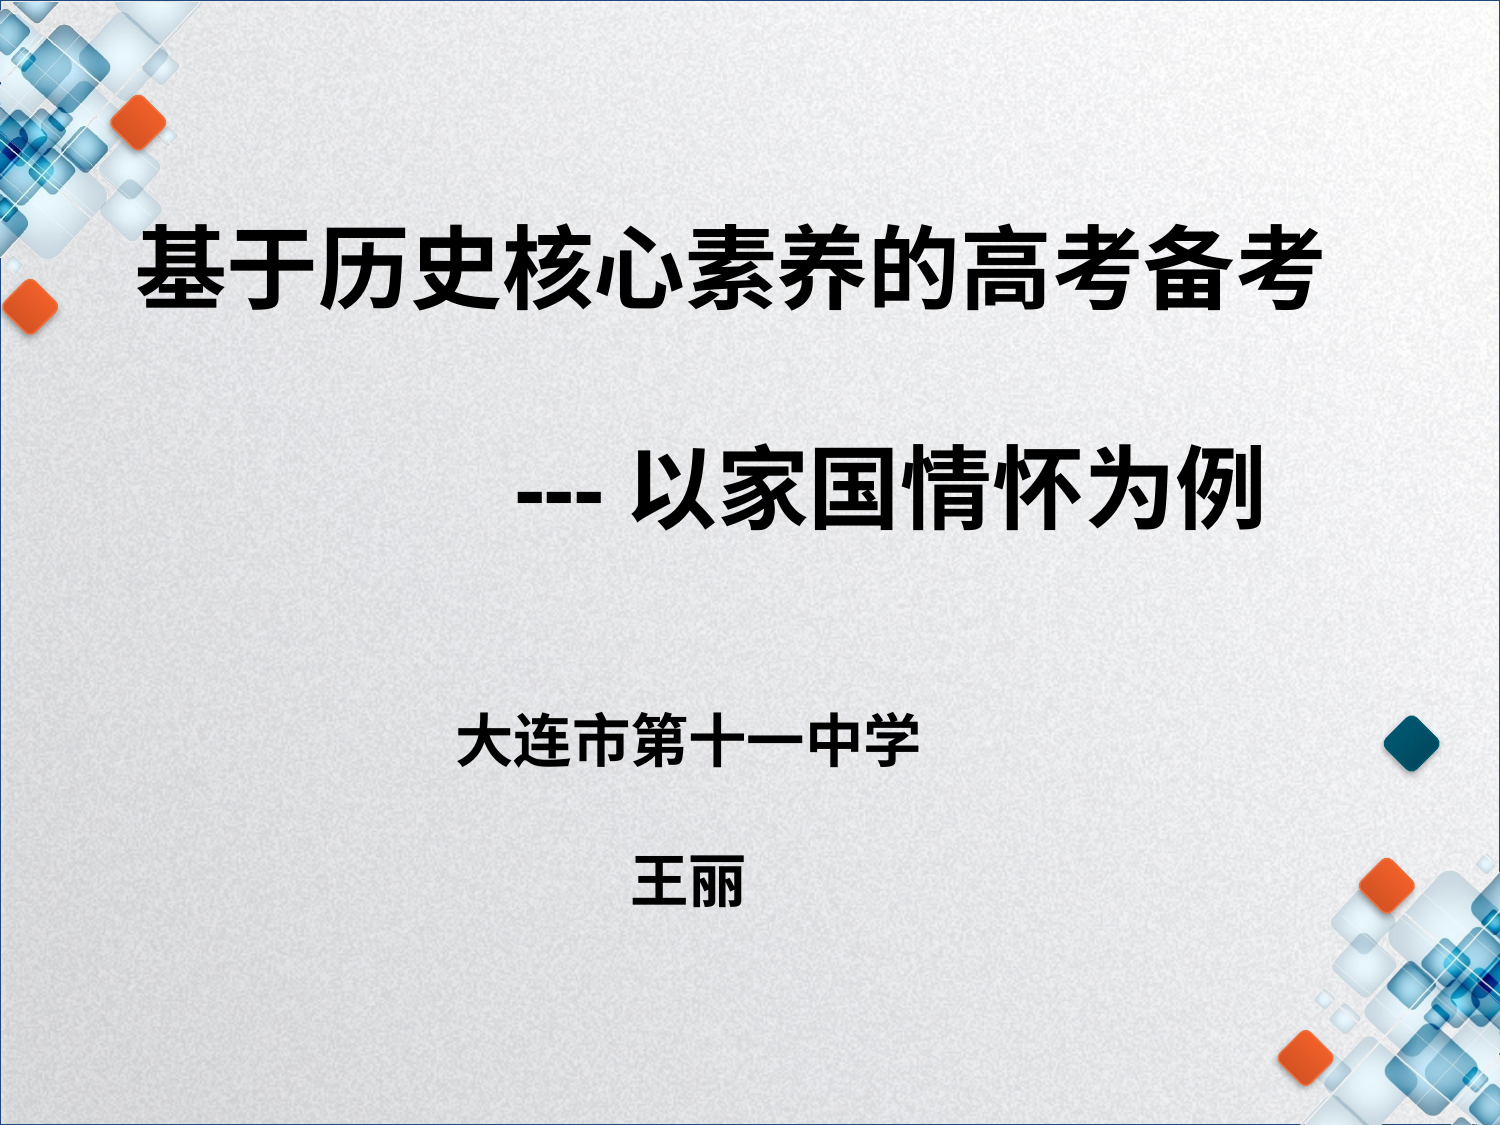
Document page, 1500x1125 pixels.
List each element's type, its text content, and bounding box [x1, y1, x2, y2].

picture [0, 1, 1500, 1125]
text_box 基于历史核心素养的高考备考 ---以家国情怀为例 [114, 347, 1364, 494]
text_box [1278, 1046, 1287, 1070]
text_box [19, 326, 42, 334]
text_box 大连市第十一中学 王丽 [280, 697, 1098, 922]
text_box [1384, 716, 1439, 771]
